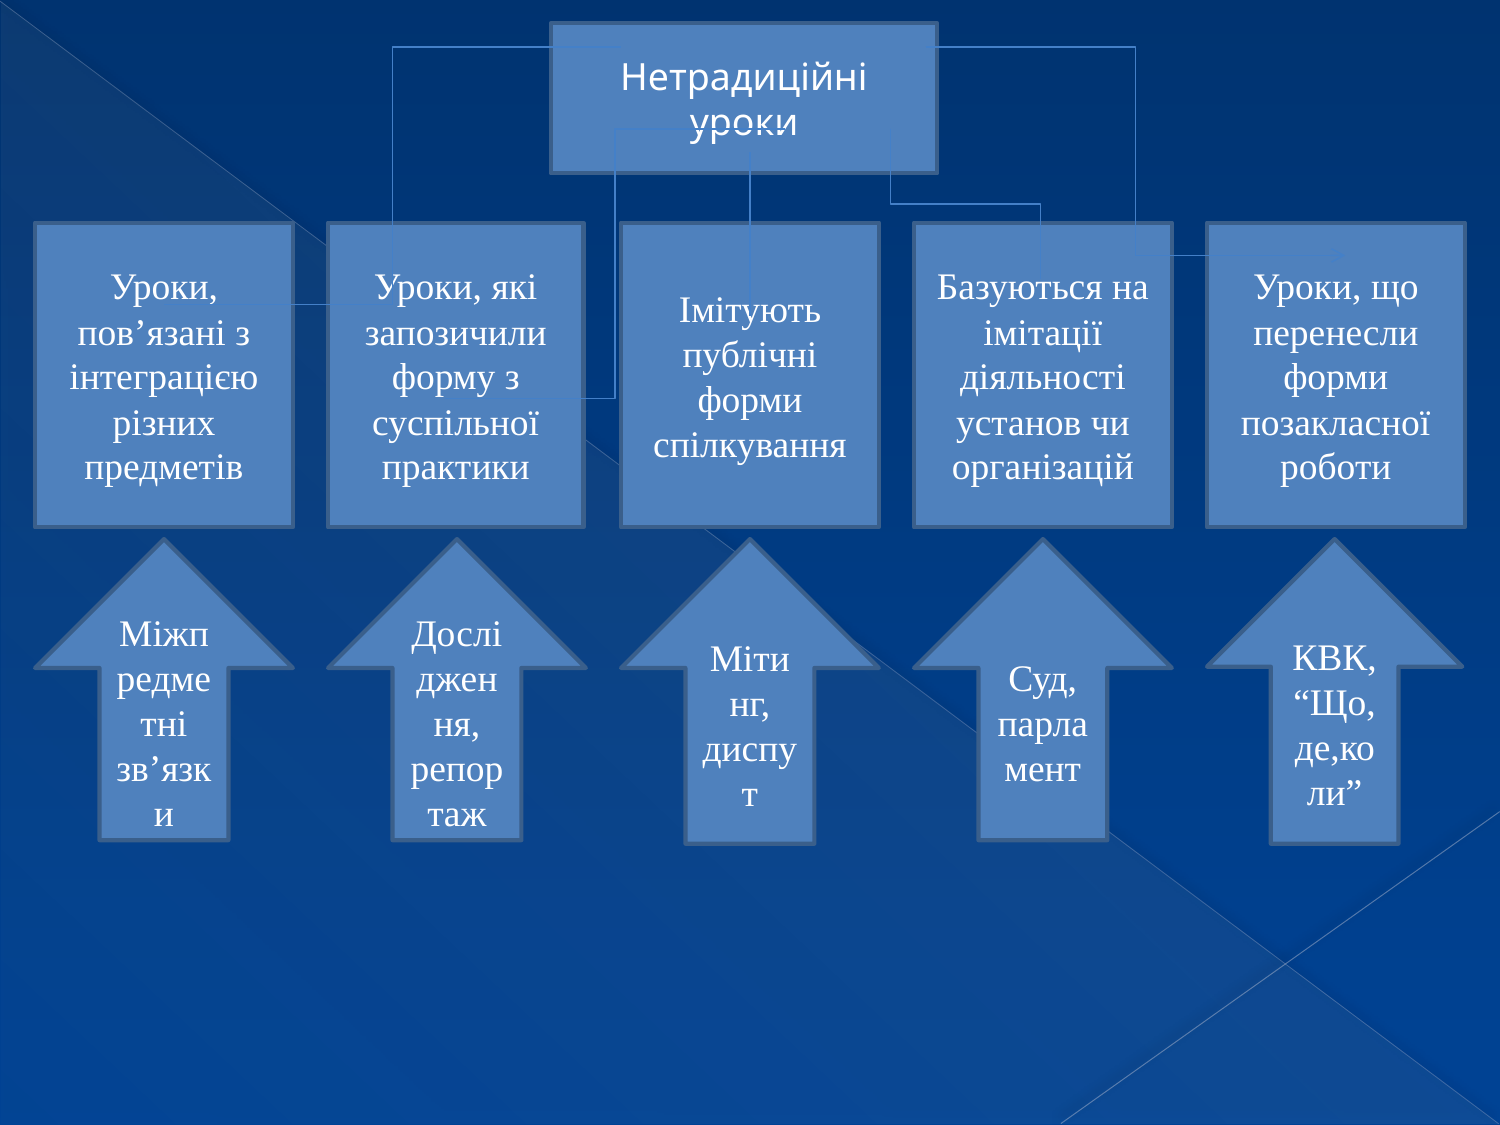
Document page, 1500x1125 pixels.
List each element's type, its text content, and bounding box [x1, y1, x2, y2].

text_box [163, 46, 622, 305]
text_box Уроки, пов’язані з інтеграцією різних предметів [33, 221, 295, 529]
text_box Суд, парламент [912, 536, 1174, 843]
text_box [445, 128, 786, 399]
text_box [925, 46, 1346, 256]
text_box Базуються на імітації діяльності установ чи організацій [912, 256, 1174, 529]
text_box Міжпредметні зв’язки [33, 536, 295, 843]
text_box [890, 128, 1041, 280]
text_box Нетрадиційні уроки [549, 21, 939, 175]
text_box Дослідження, репортаж [326, 536, 588, 843]
text_box КВК, “Що, де,коли” [1205, 536, 1465, 846]
text_box Уроки, що перенесли форми позакласної роботи [1205, 221, 1467, 529]
text_box Уроки, які запозичили форму з суспільної практики [326, 307, 586, 529]
text_box Імітують публічні форми спілкування [619, 221, 881, 529]
text_box Мітинг, диспут [619, 536, 881, 846]
